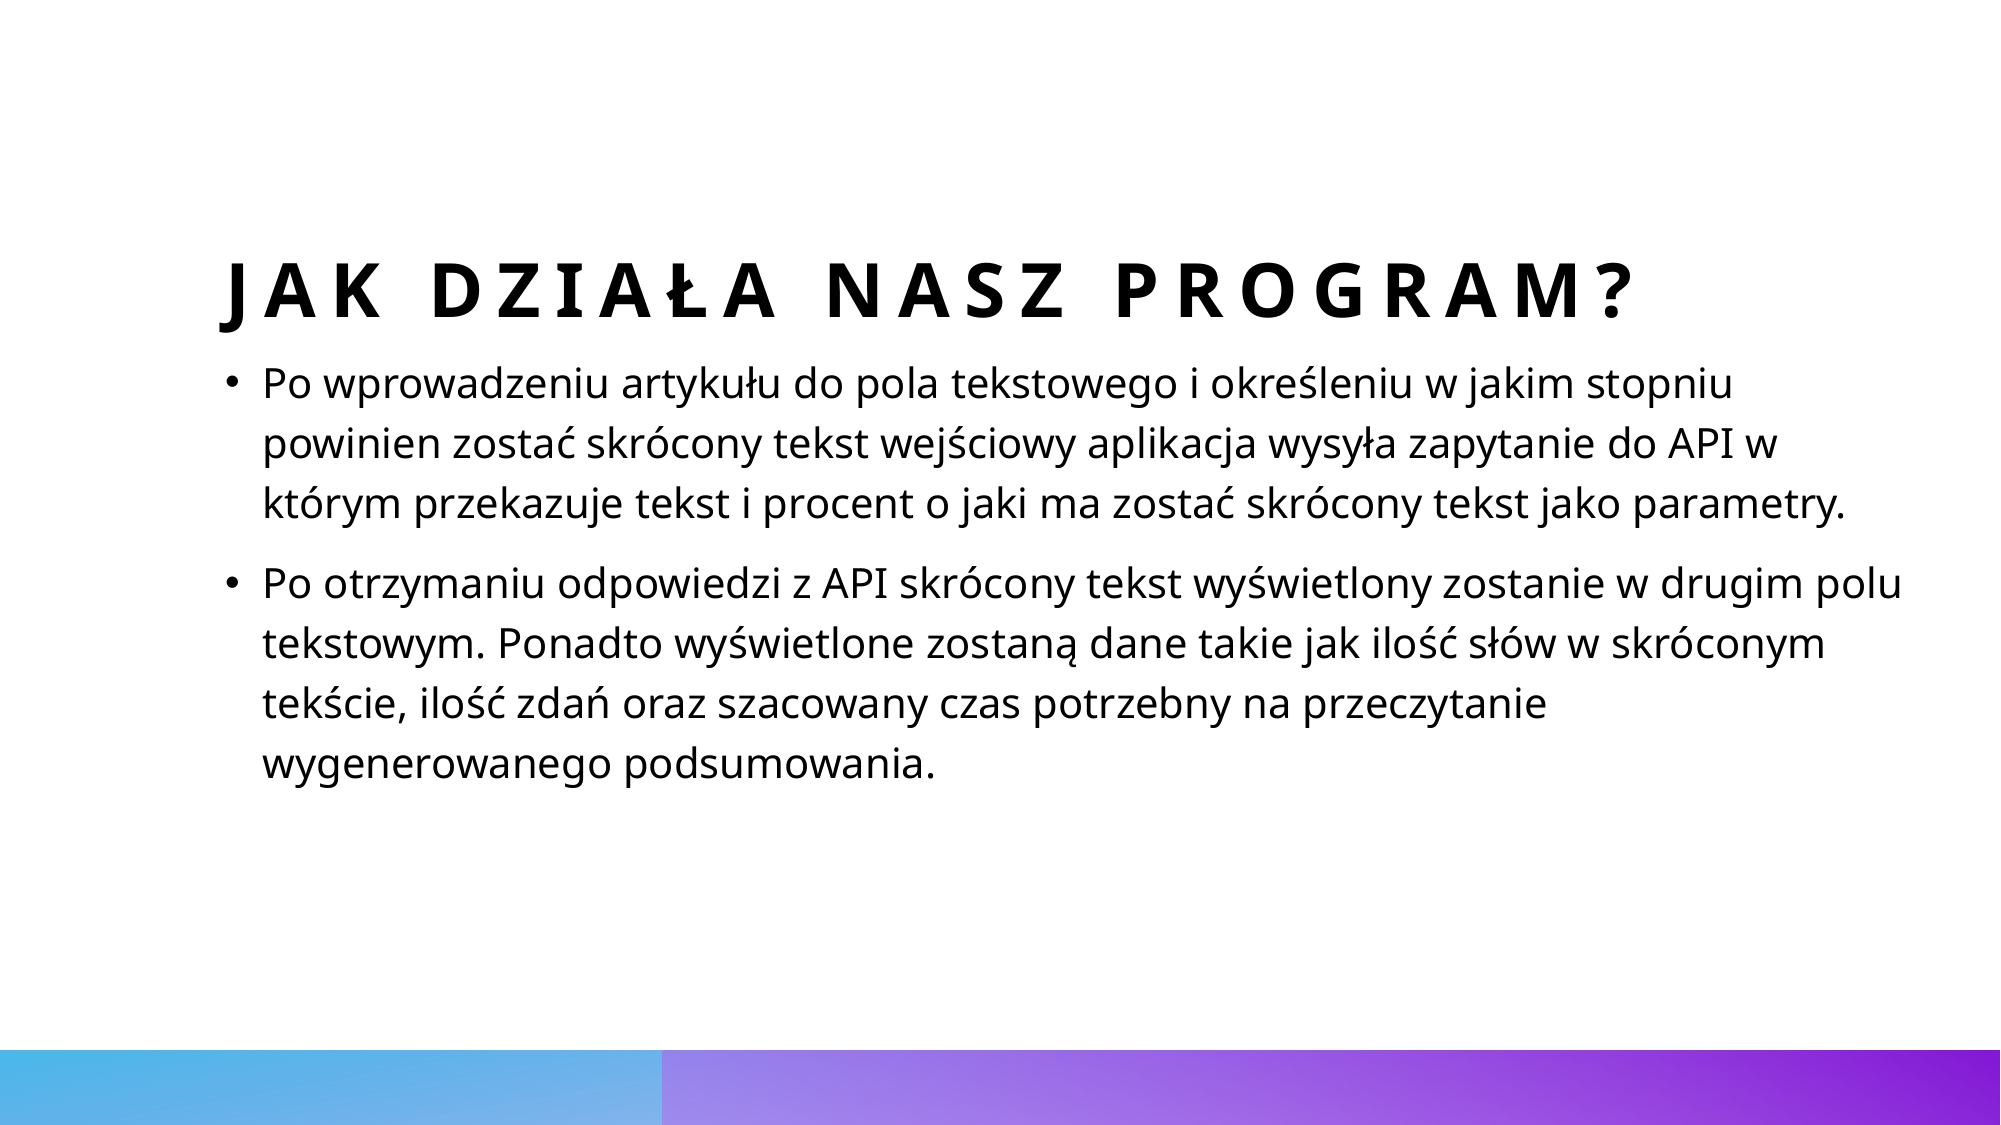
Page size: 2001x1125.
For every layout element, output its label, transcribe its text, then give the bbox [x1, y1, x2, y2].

title Jak działa nasz program? [225, 130, 1905, 333]
list Po wprowadzeniu artykułu do pola tekstowego i określeniu w jakim stopniu powinien zostać skrócony tekst wejściowy aplikacja wysyła zapytanie do API w którym przekazuje tekst i procent o jaki ma zostać skrócony tekst jako parametry. Po otrzymaniu odpowiedzi z API skrócony tekst wyświetlony zostanie w drugim polu tekstowym. Ponadto wyświetlone zostaną dane takie jak ilość słów w skróconym tekście, ilość zdań oraz szacowany czas potrzebny na przeczytanie wygenerowanego podsumowania. [225, 346, 1905, 996]
